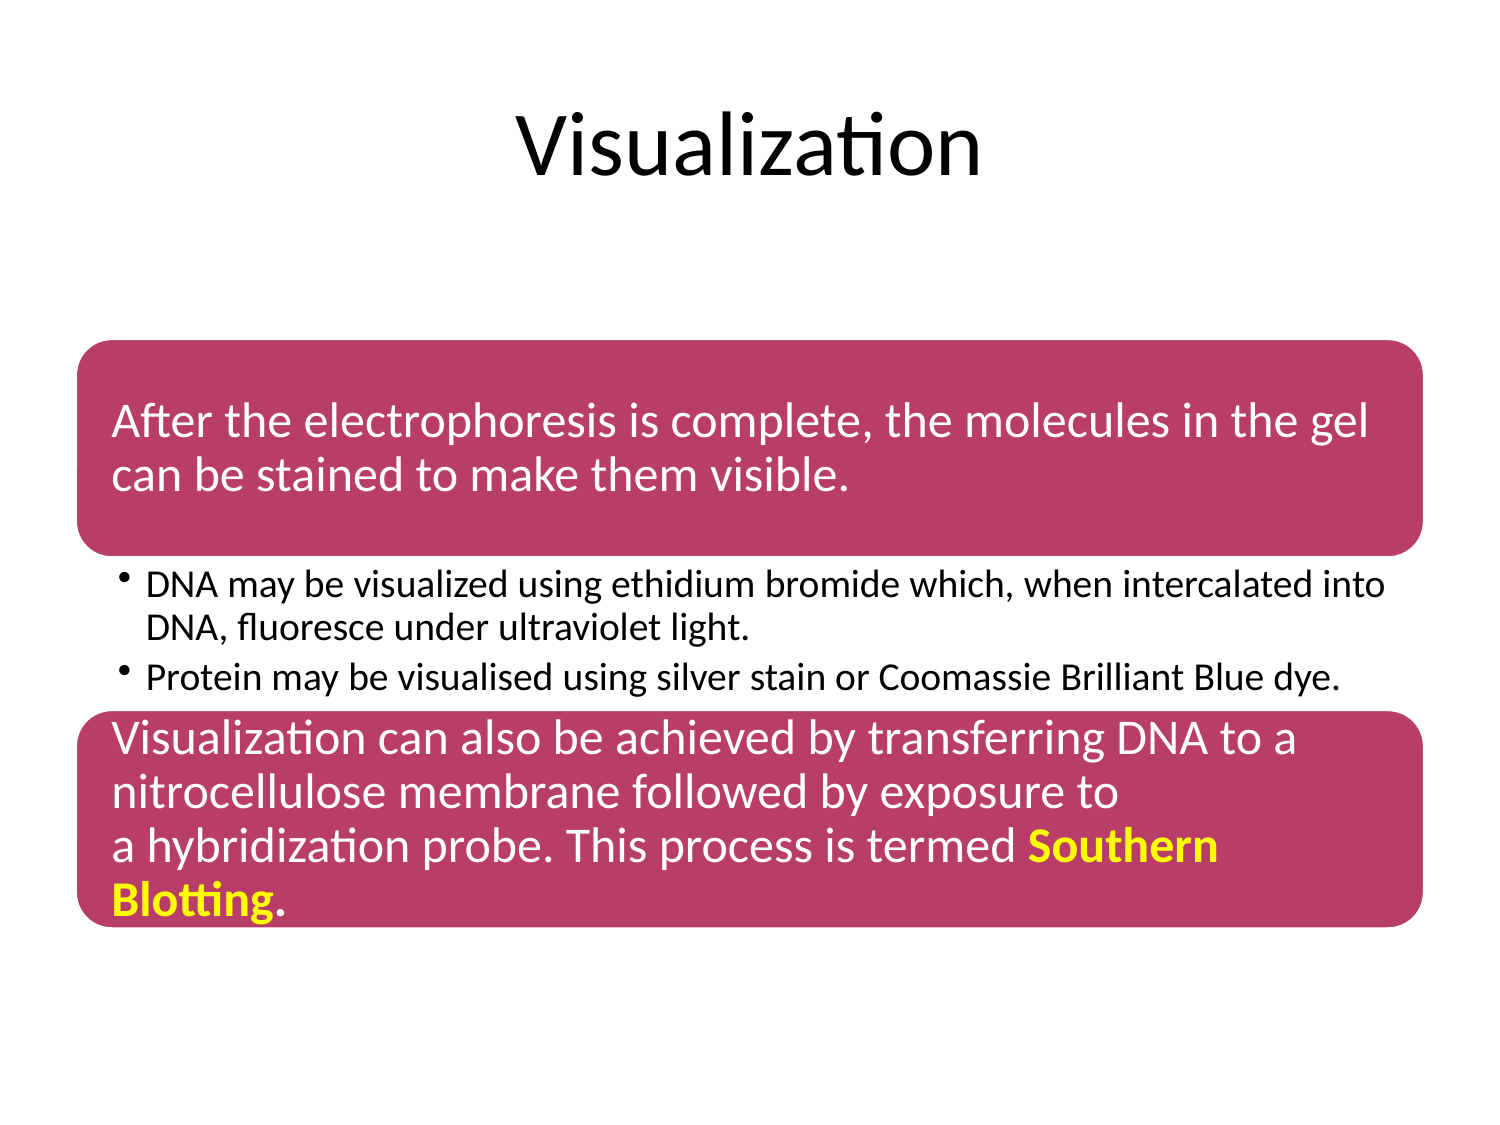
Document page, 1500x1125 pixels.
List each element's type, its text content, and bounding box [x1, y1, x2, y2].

title Visualization [75, 45, 1425, 233]
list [74, 262, 1426, 1006]
